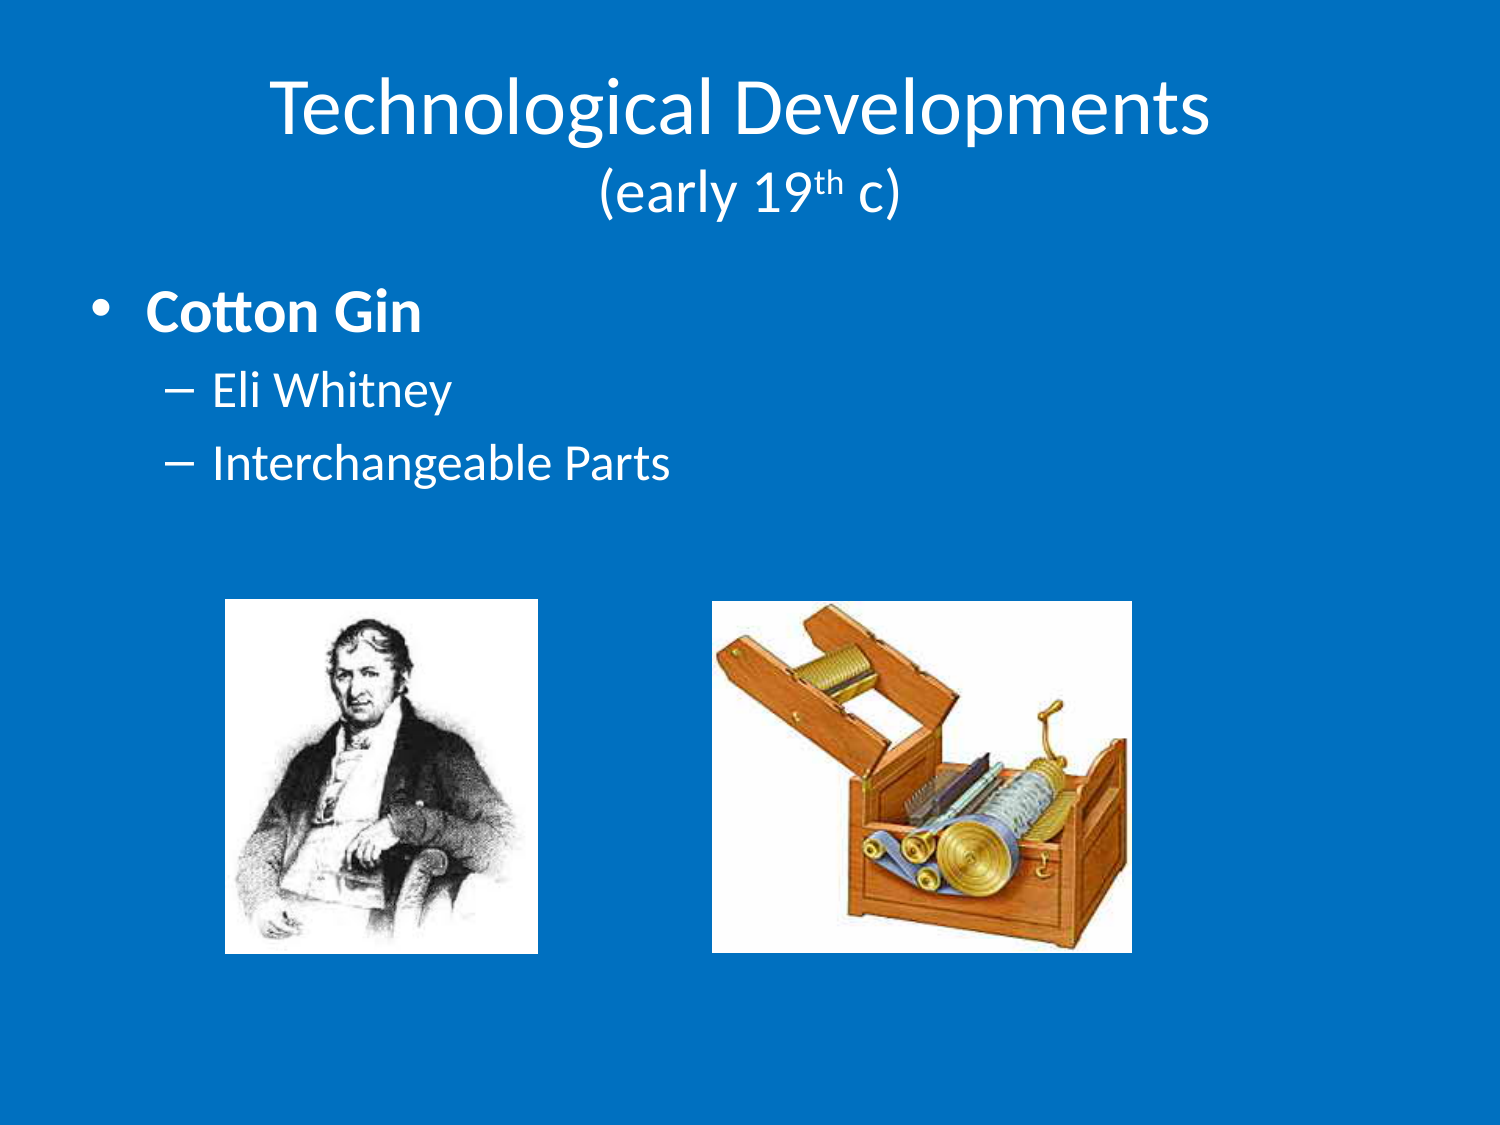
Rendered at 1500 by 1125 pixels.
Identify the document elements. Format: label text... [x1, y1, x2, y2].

title Technological Developments (early 19th c) [75, 45, 1425, 233]
picture [712, 601, 1132, 954]
list Cotton Gin Eli Whitney Interchangeable Parts [75, 262, 1425, 1005]
picture [224, 599, 538, 954]
